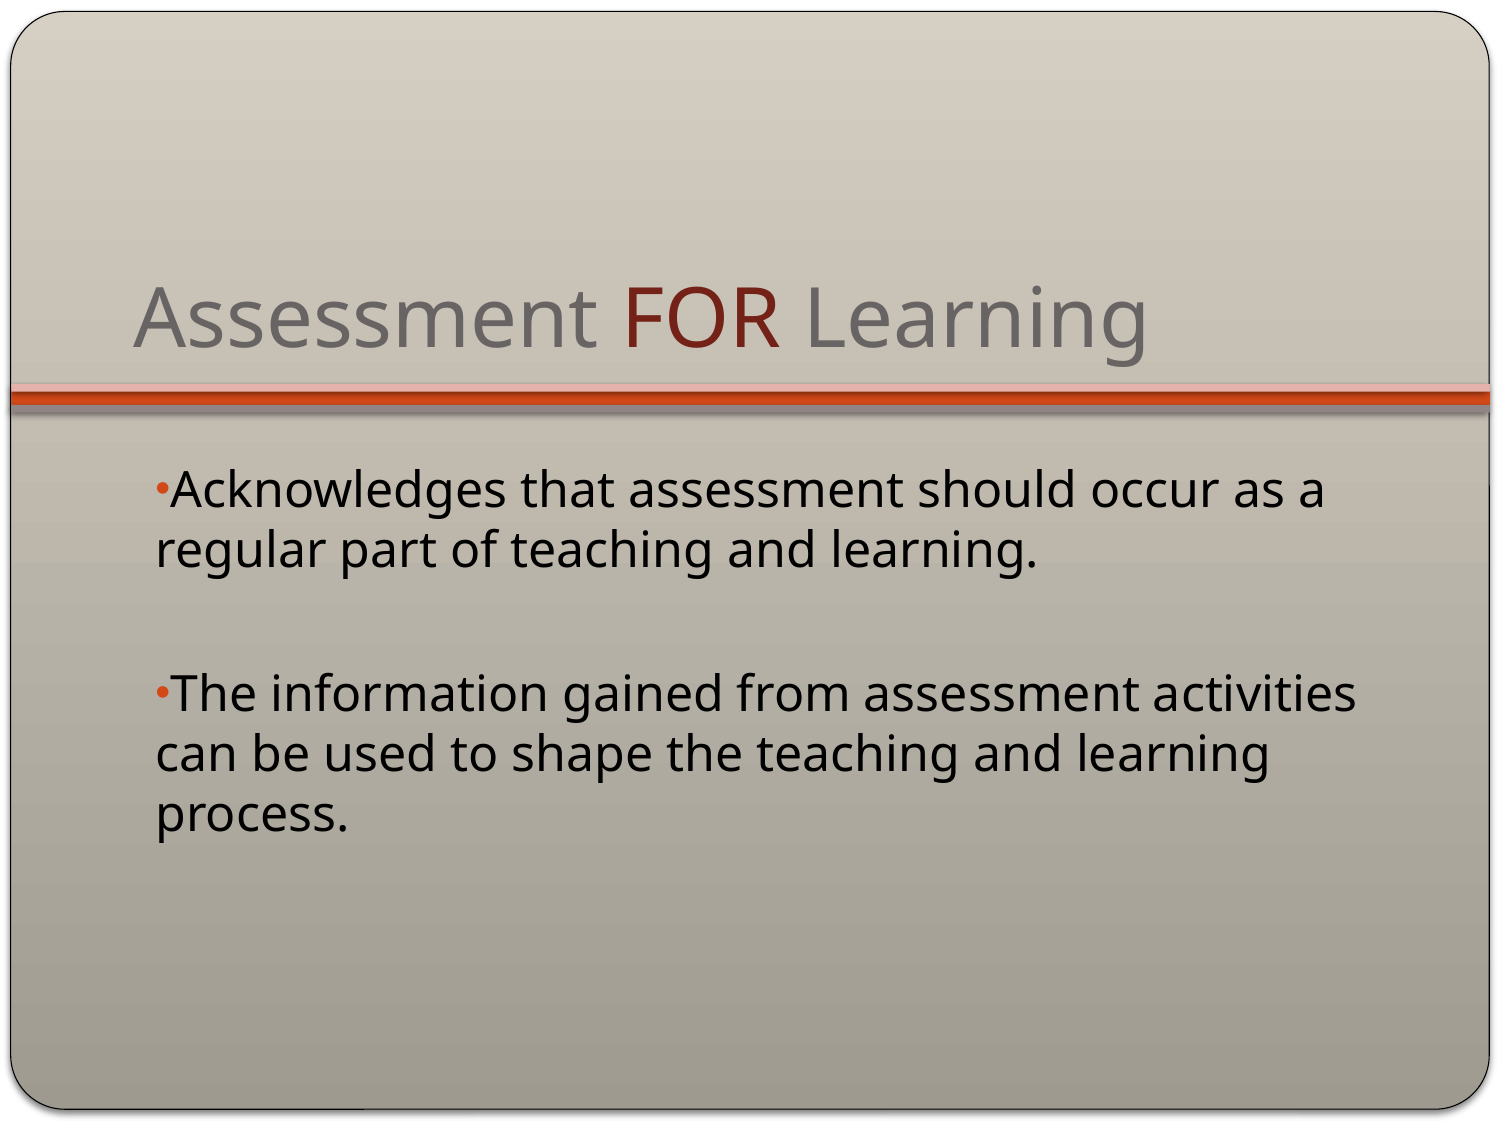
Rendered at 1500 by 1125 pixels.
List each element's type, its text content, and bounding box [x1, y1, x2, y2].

list Acknowledges that assessment should occur as a regular part of teaching and learning. The information gained from assessment activities can be used to shape the teaching and learning process. [140, 450, 1394, 1125]
title Assessment FOR Learning [118, 156, 1394, 380]
